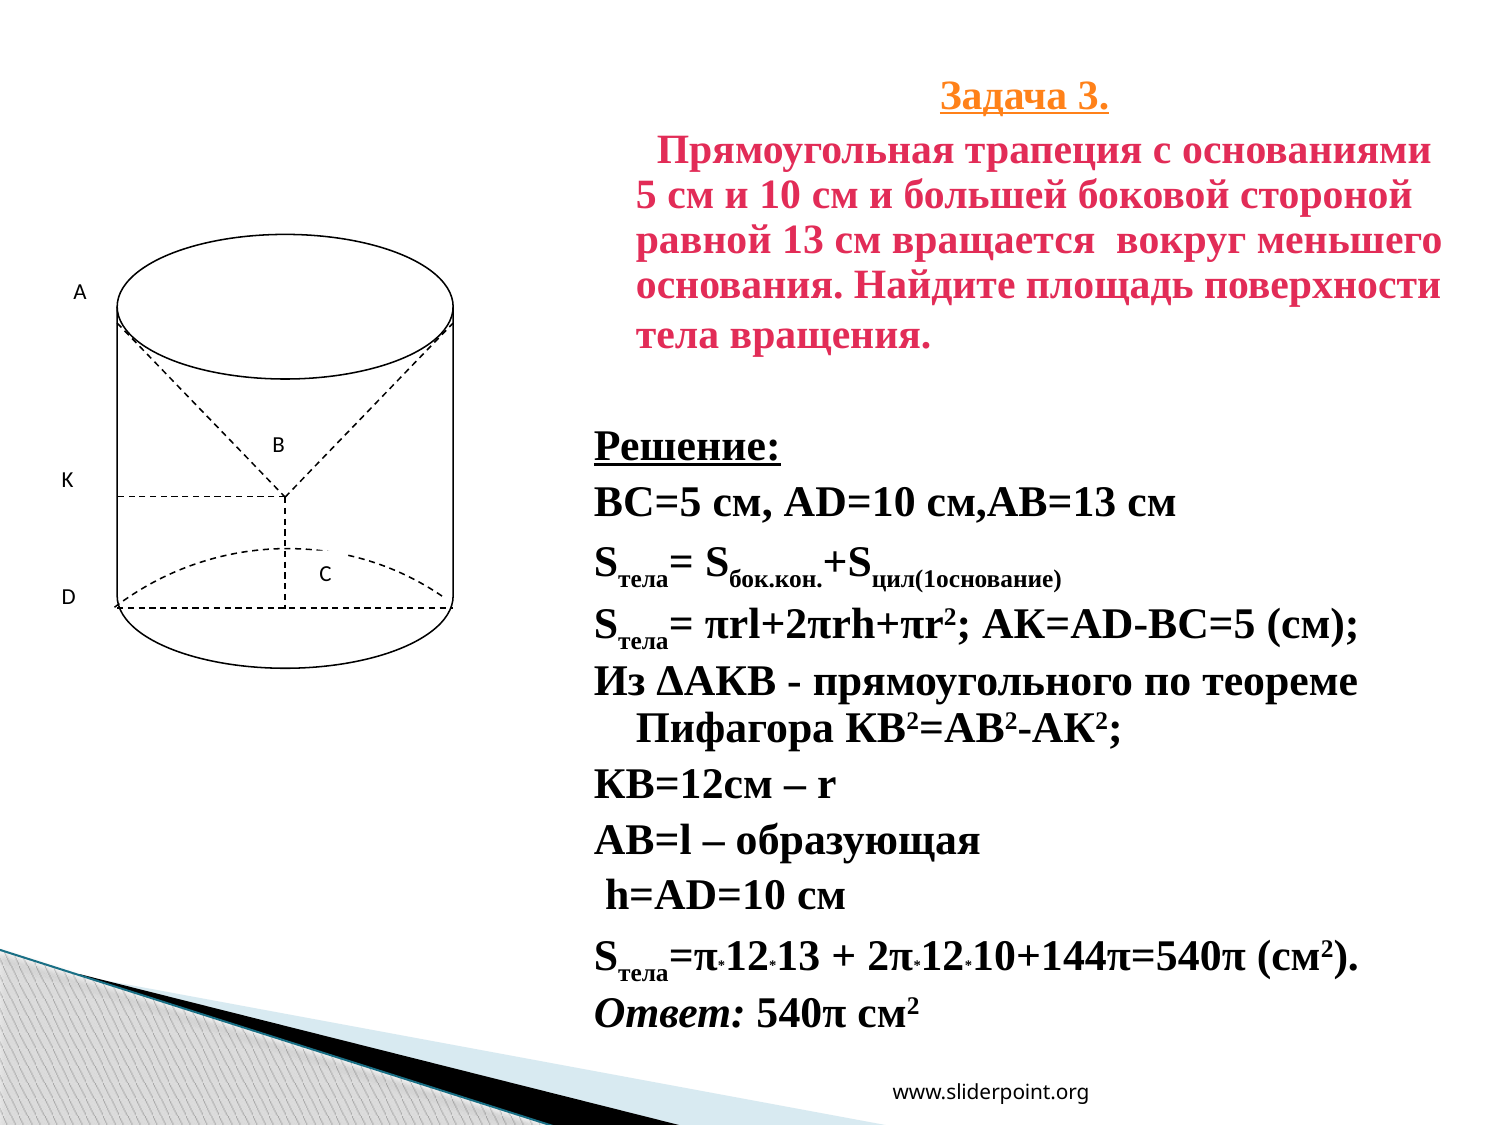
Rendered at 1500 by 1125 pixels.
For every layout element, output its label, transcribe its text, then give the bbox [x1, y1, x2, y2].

text_box А [58, 269, 100, 319]
footer www.sliderpoint.org [718, 1051, 1105, 1112]
list Задача 3. Прямоугольная трапеция с основаниями 5 см и 10 см и большей боковой стороной равной 13 см вращается вокруг меньшего основания. Найдите площадь поверхности тела вращения. Решение: ВС=5 см, АD=10 см,АВ=13 см Sтела= Sбок.кон.+Sцил(1основание) Sтела= πrl+2πrh+πr2; АК=АD-ВС=5 (см); Из ΔАКВ - прямоугольного по теореме Пифагора КВ2=АВ2-АК2; КВ=12см – r AB=l – образующая h=AD=10 см Sтела=π*12*13 + 2π*12*10+144π=540π (см2). Ответ: 540π см2 [560, 66, 1471, 1071]
text_box D [46, 574, 88, 647]
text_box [116, 234, 454, 771]
text_box K [46, 456, 88, 507]
